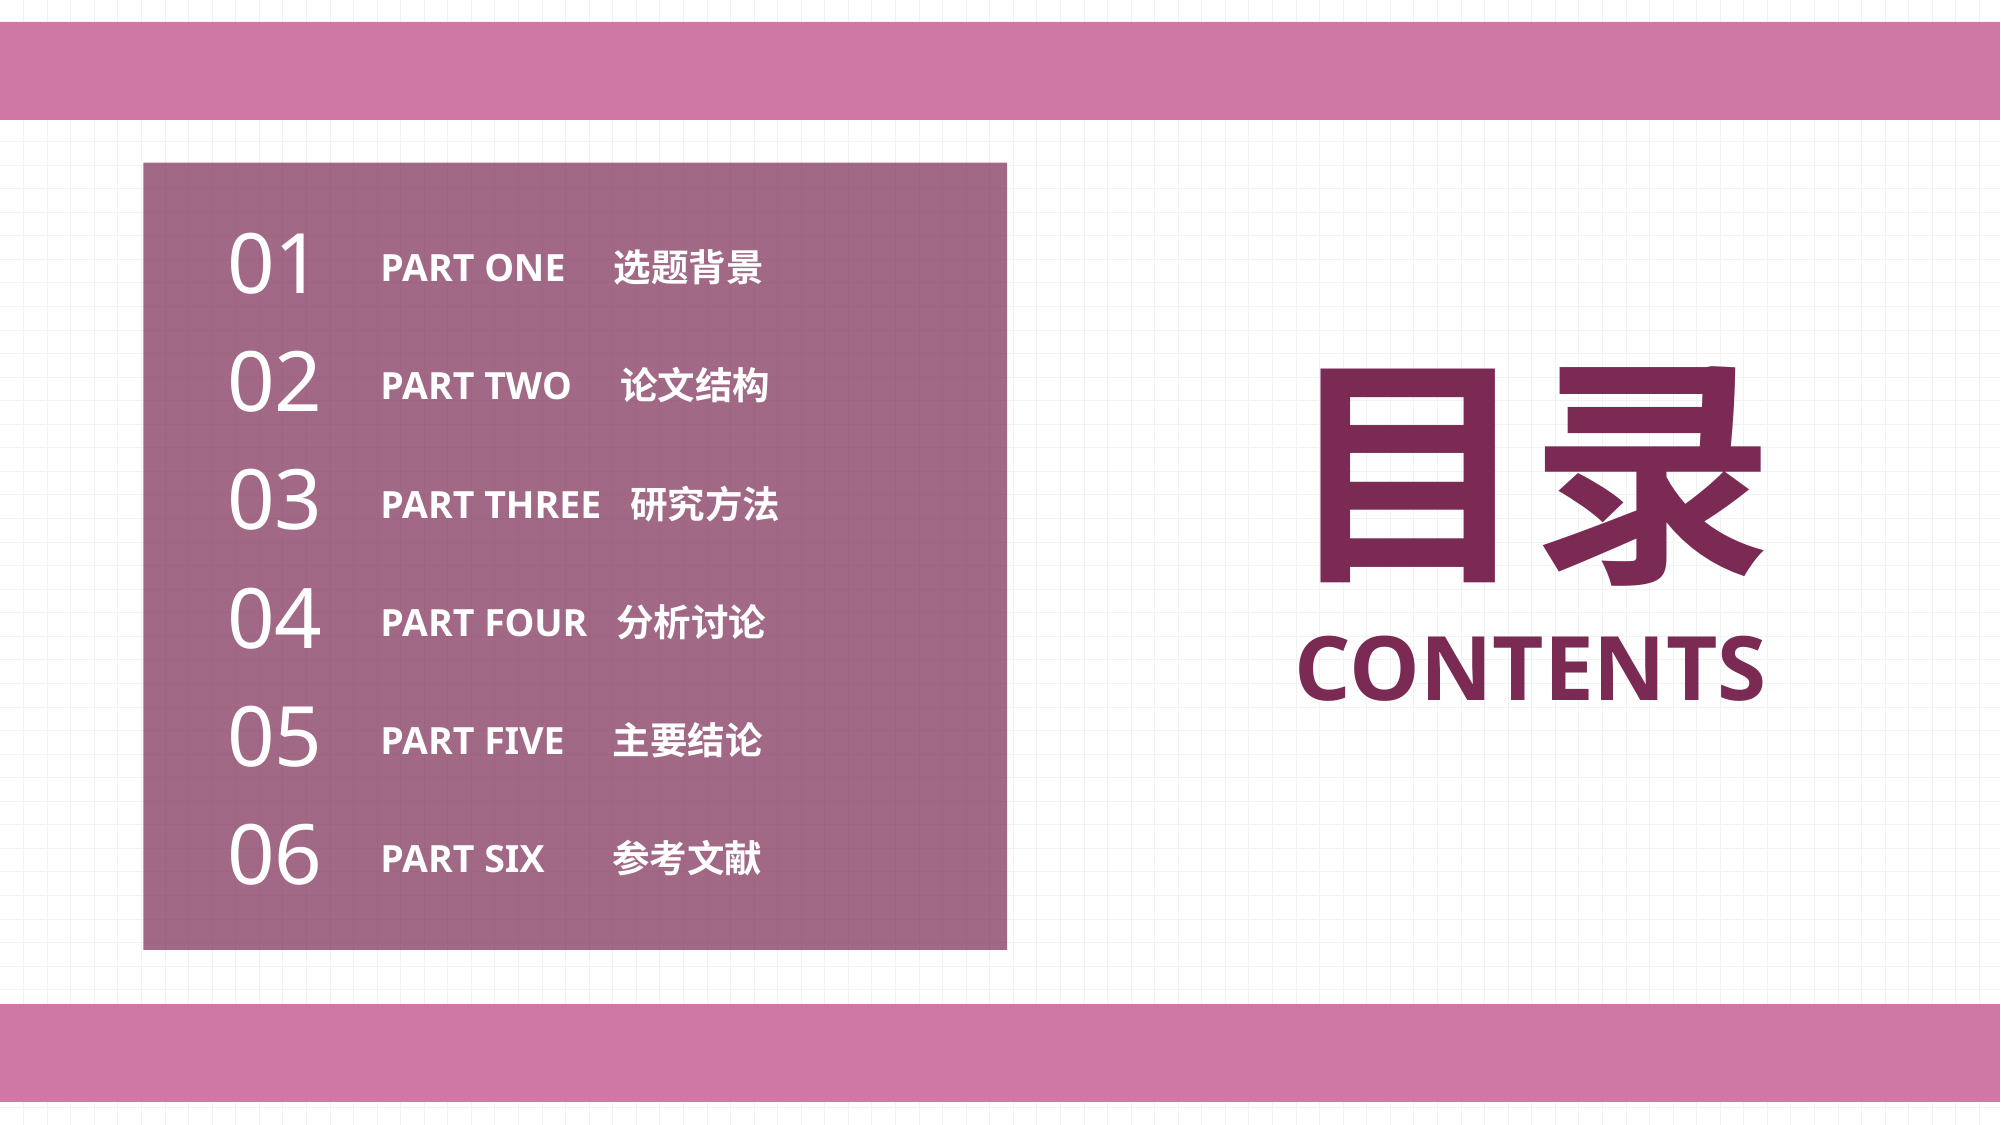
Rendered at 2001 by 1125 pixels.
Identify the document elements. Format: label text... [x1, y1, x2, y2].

text_box [143, 162, 1008, 950]
text_box PART SIX 参考文献 [365, 814, 925, 888]
text_box 04 [212, 557, 338, 673]
text_box 02 [212, 320, 338, 436]
text_box 01 [212, 202, 338, 318]
text_box PART THREE 研究方法 [365, 459, 925, 533]
text_box 03 [212, 439, 338, 554]
text_box PART FIVE 主要结论 [365, 696, 925, 770]
text_box 目录 CONTENTS [1271, 311, 1791, 726]
text_box PART ONE 选题背景 [365, 223, 925, 297]
text_box 06 [212, 793, 338, 909]
text_box 05 [212, 675, 338, 791]
text_box PART FOUR 分析讨论 [365, 578, 925, 652]
text_box PART TWO 论文结构 [365, 341, 925, 415]
